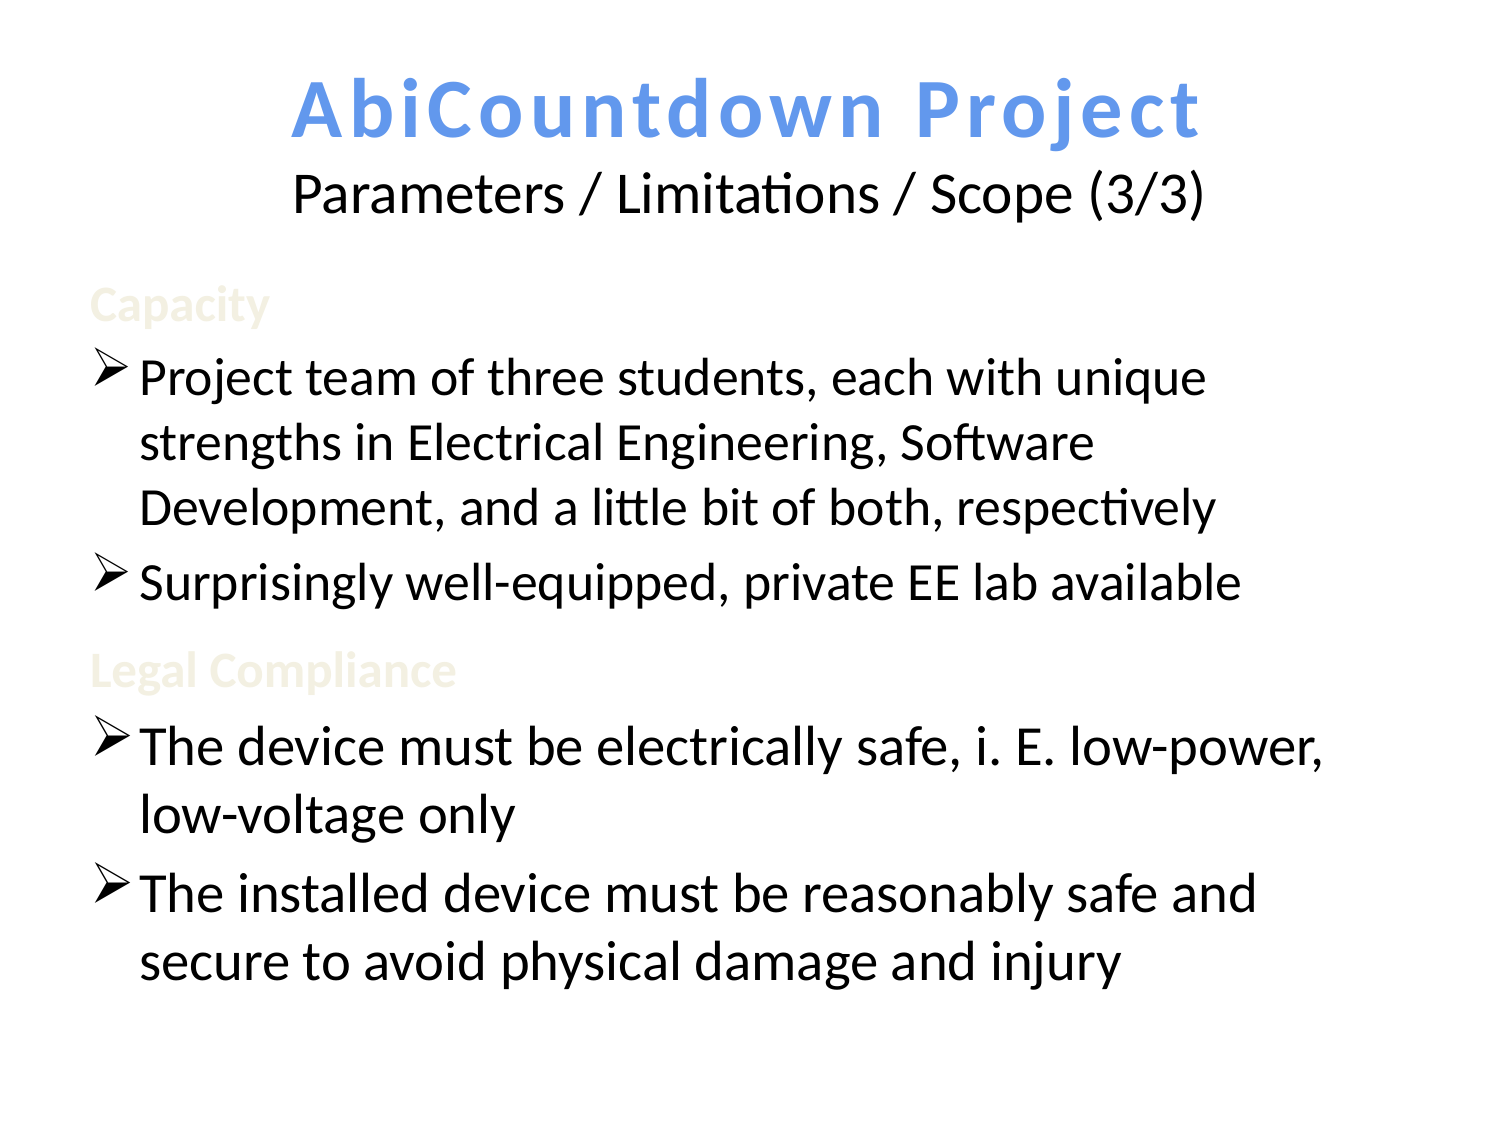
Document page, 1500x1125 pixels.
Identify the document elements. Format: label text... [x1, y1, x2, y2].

title AbiCountdown Project Parameters / Limitations / Scope (3/3) [75, 45, 1425, 233]
list Capacity Project team of three students, each with unique strengths in Electrical Engineering, Software Development, and a little bit of both, respectively Surprisingly well-equipped, private EE lab available Legal Compliance The device must be electrically safe, i. E. low-power, low-voltage only The installed device must be reasonably safe and secure to avoid physical damage and injury [75, 262, 1425, 1005]
